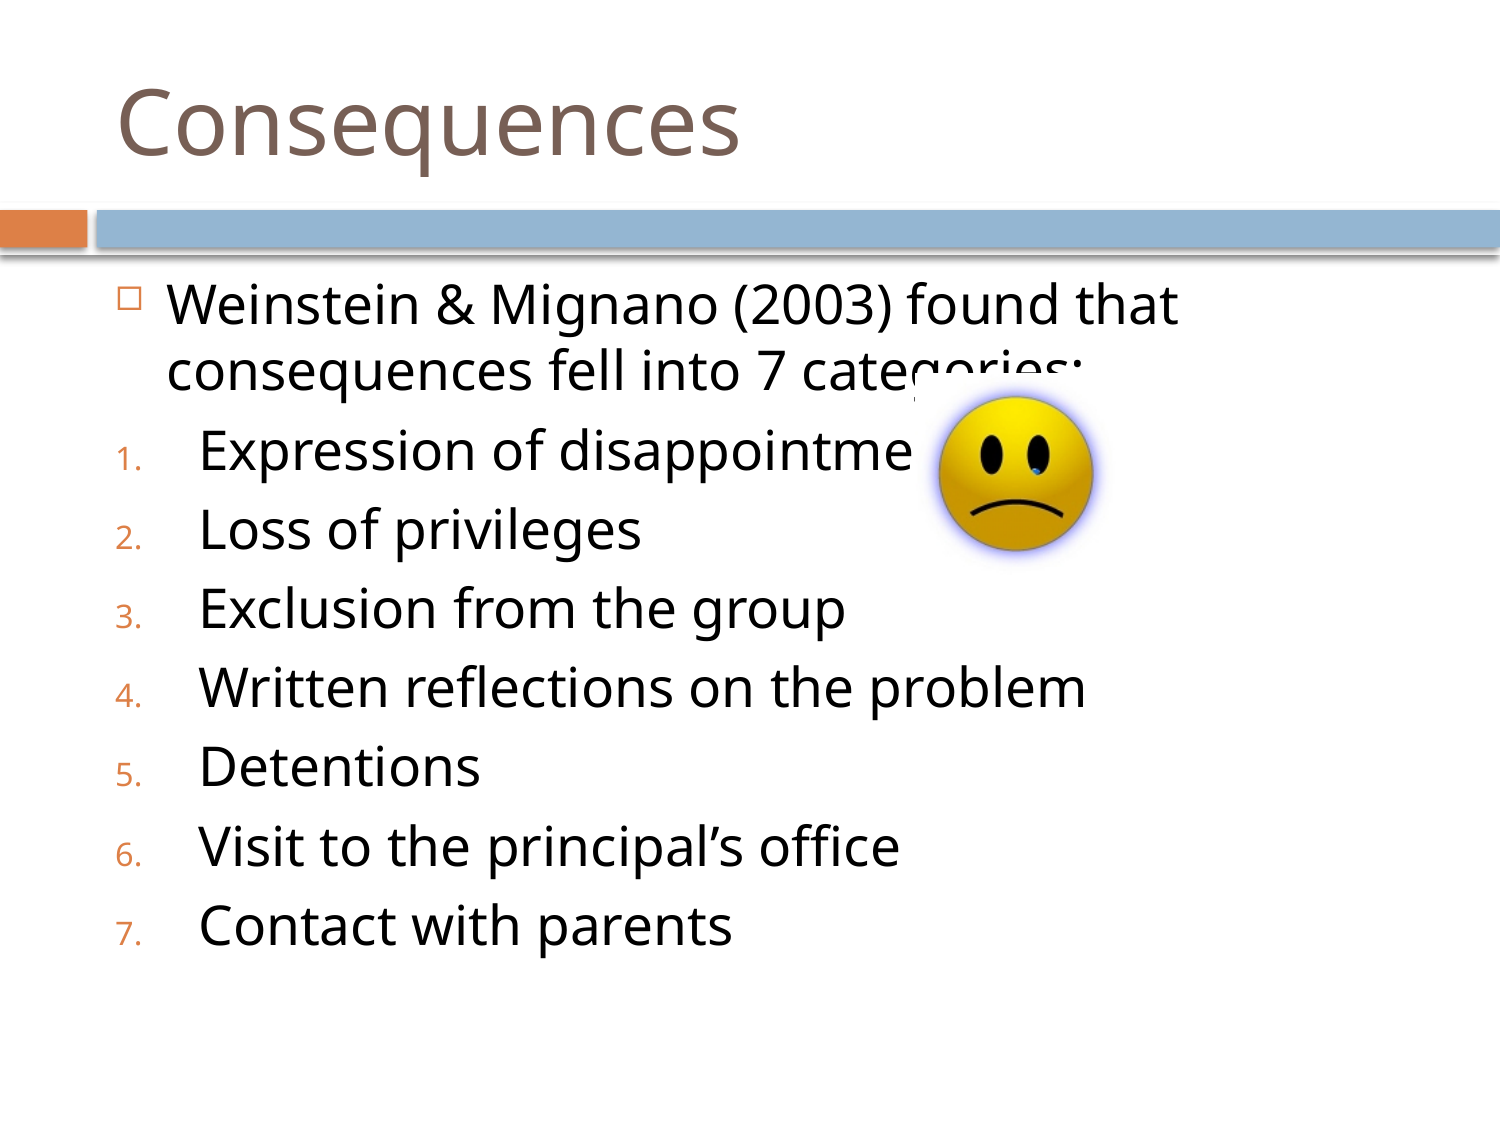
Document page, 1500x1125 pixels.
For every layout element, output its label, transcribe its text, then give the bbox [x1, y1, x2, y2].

title Consequences [100, 37, 1438, 200]
list Weinstein & Mignano (2003) found that consequences fell into 7 categories: Expression of disappointment Loss of privileges Exclusion from the group Written reflections on the problem Detentions Visit to the principal’s office Contact with parents [100, 262, 1438, 965]
picture [914, 373, 1117, 575]
